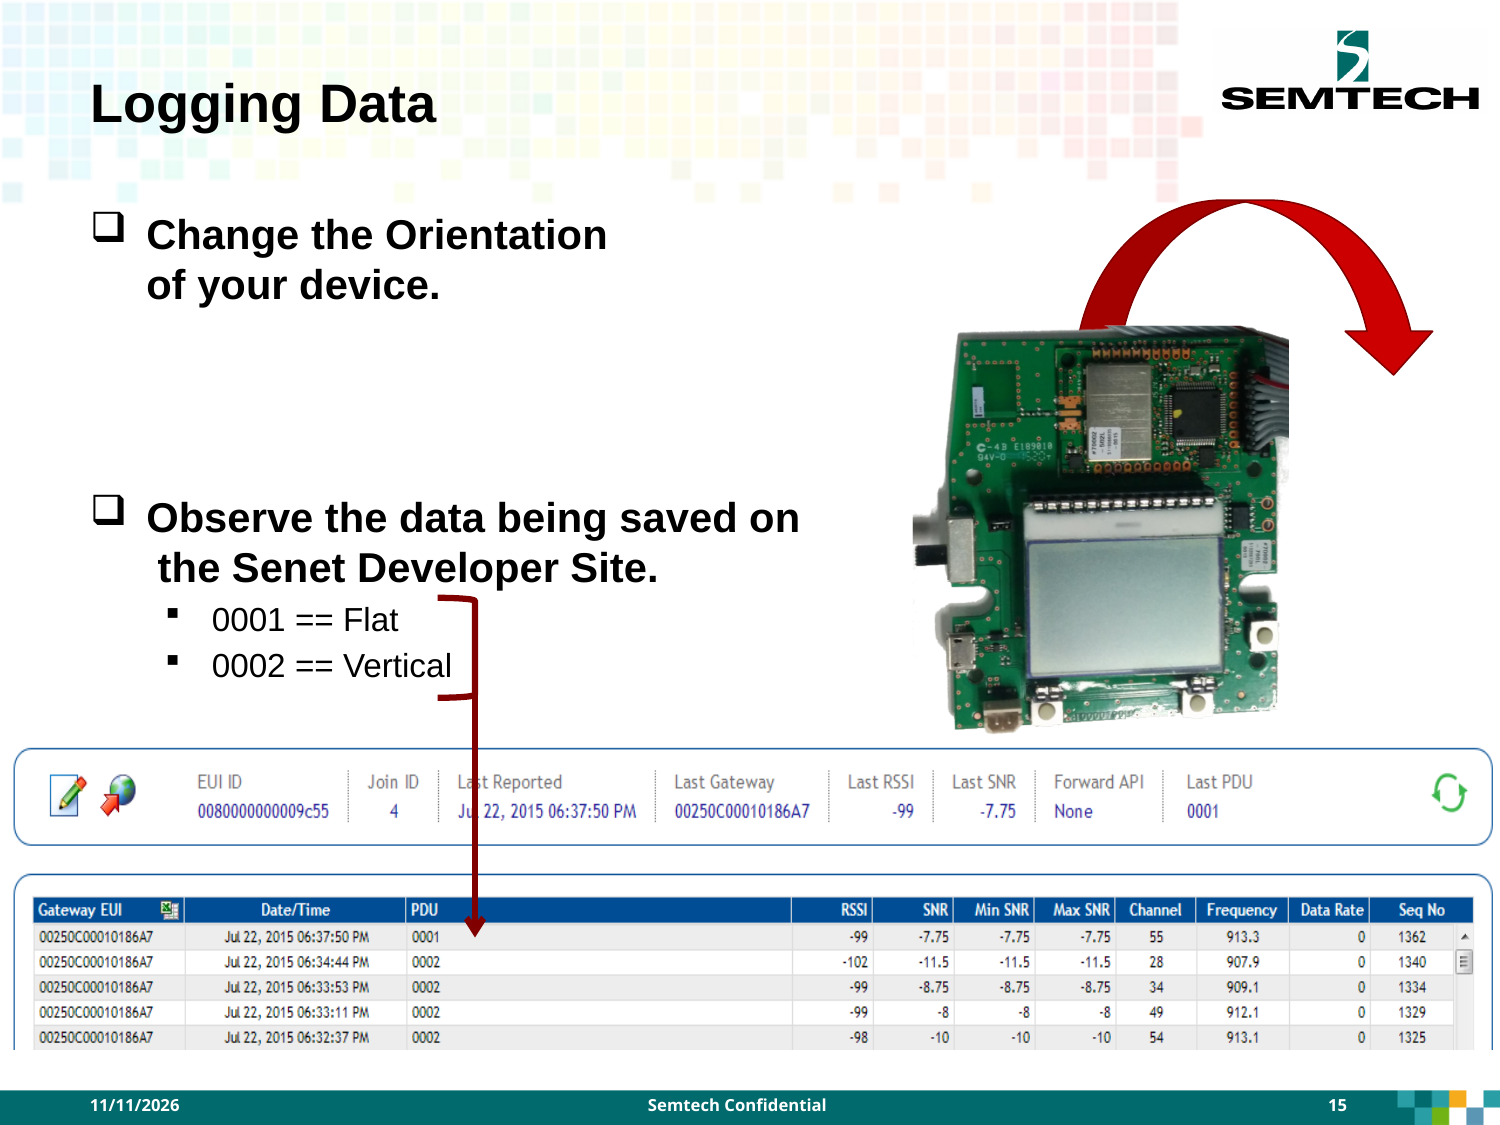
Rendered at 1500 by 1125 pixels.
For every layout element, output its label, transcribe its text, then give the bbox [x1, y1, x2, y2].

text_box [1425, 331, 1433, 340]
list Change the Orientation of your device. Observe the data being saved on the Senet Developer Site. 0001 == Flat 0002 == Vertical [75, 200, 1425, 735]
title Logging Data [75, 45, 1200, 163]
text_box [437, 597, 476, 698]
picture [0, 0, 1500, 1125]
